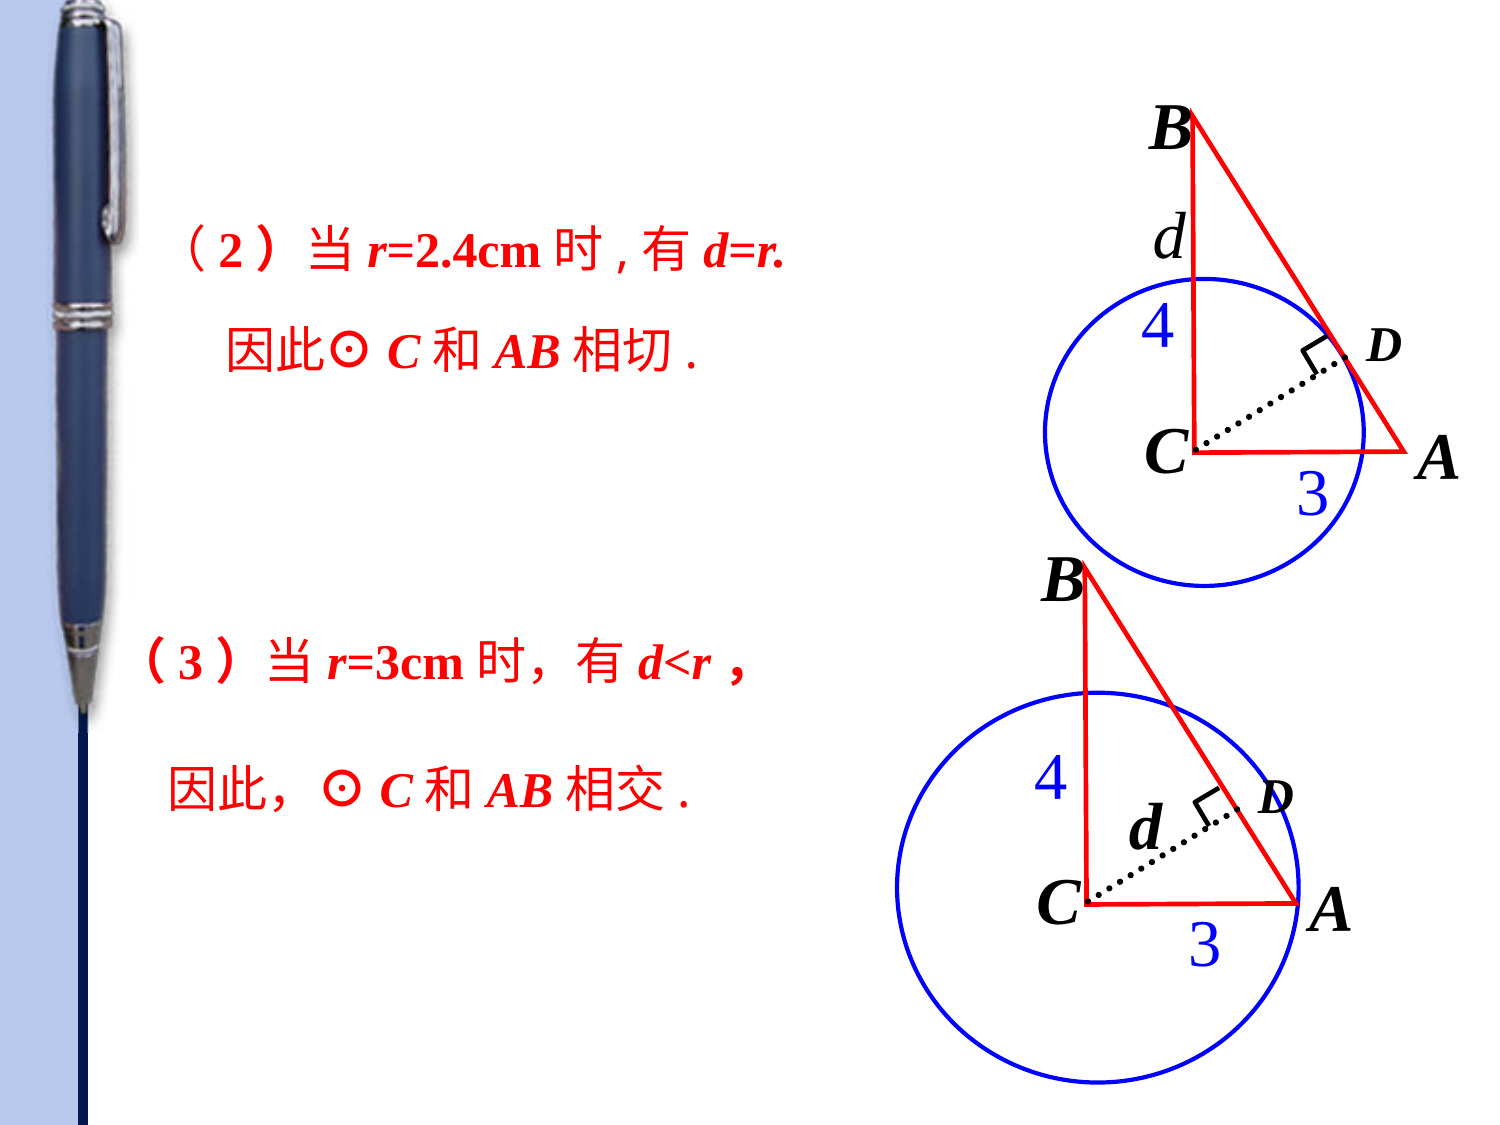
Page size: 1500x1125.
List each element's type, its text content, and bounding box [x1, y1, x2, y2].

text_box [1018, 526, 1363, 988]
text_box [897, 708, 1270, 1083]
text_box （3）当r=3cm时，有d<r， [55, 621, 788, 697]
text_box 因此⊙C和AB相切. [210, 311, 713, 386]
text_box [1044, 298, 1126, 526]
picture [0, 1, 650, 1125]
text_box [1126, 74, 1471, 537]
text_box 因此，⊙C和AB相交. [152, 749, 706, 825]
text_box （2）当r=2.4cm时,有d=r. [50, 209, 801, 285]
